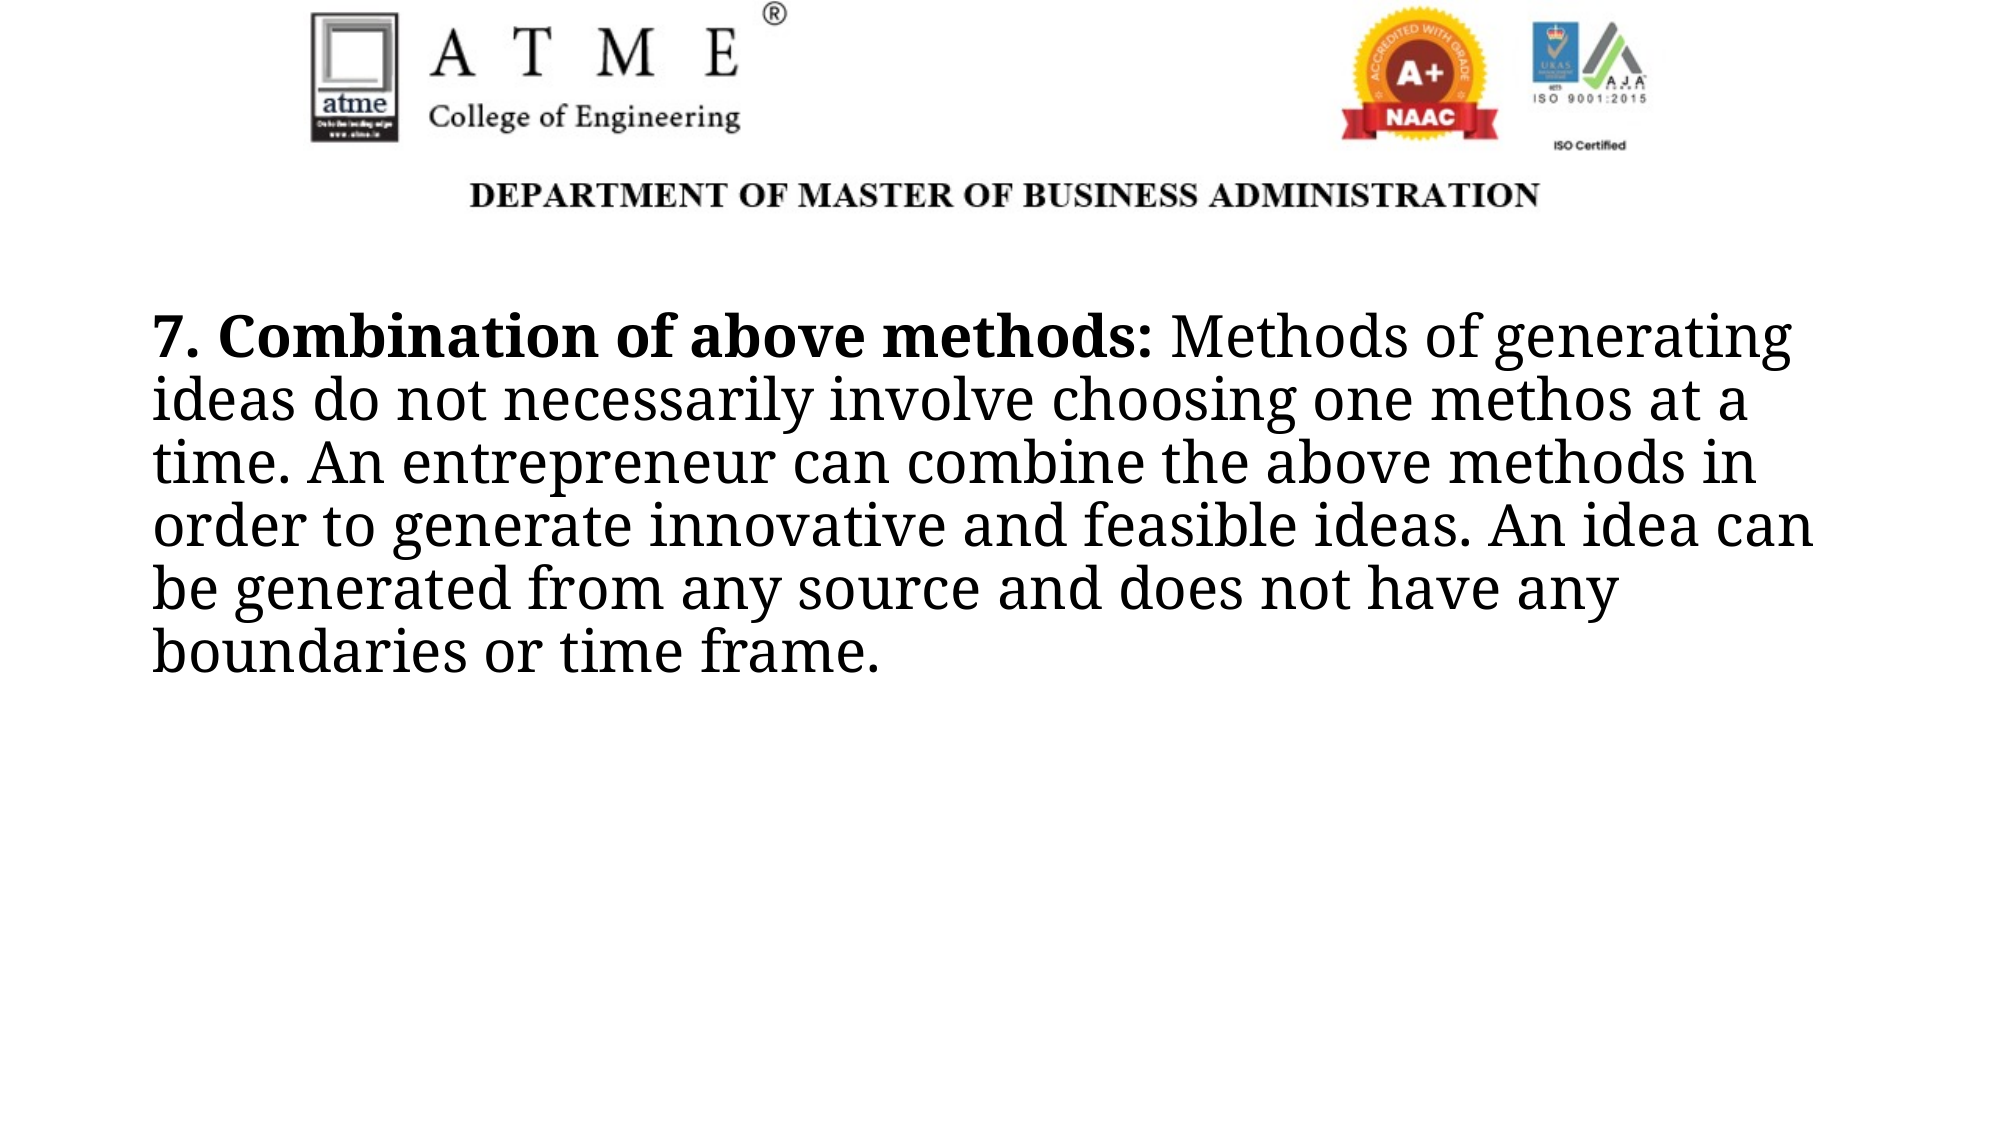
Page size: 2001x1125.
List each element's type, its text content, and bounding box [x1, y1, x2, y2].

picture [303, 0, 1697, 215]
list 7. Combination of above methods: Methods of generating ideas do not necessarily involve choosing one methos at a time. An entrepreneur can combine the above methods in order to generate innovative and feasible ideas. An idea can be generated from any source and does not have any boundaries or time frame. [137, 299, 1863, 1014]
